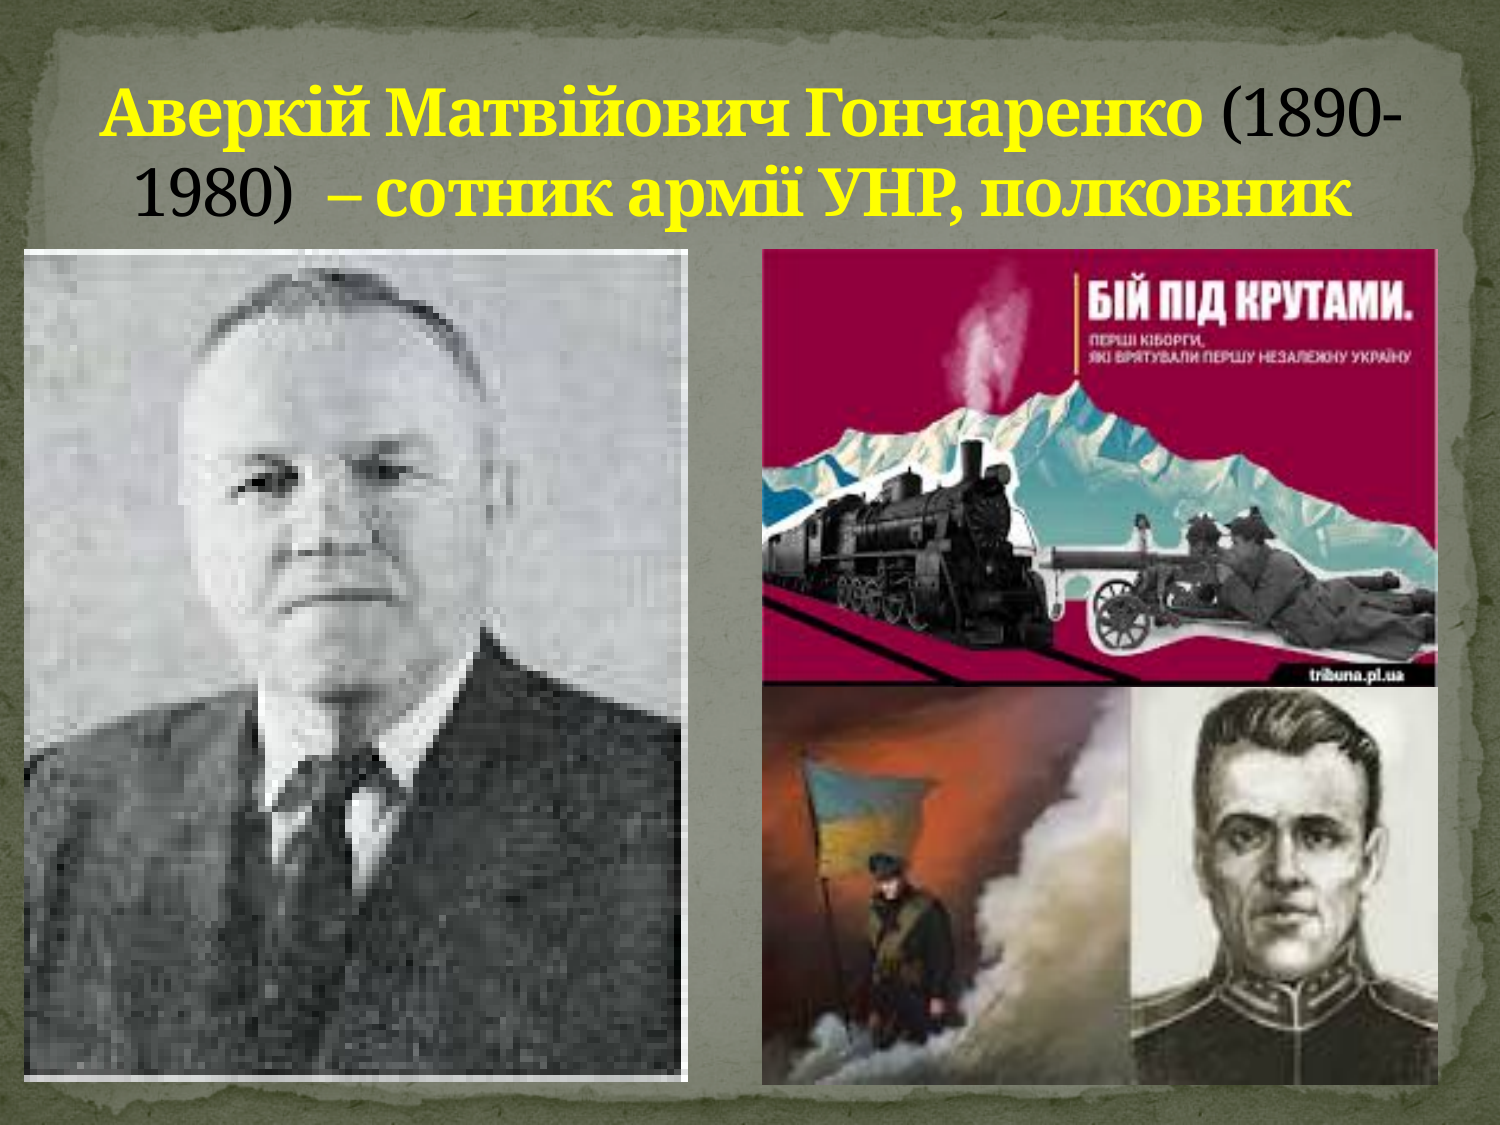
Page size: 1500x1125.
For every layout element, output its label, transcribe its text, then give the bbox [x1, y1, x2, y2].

title Аверкій Матвійович Гончаренко (1890-1980) – сотник армії УНР, полковник [74, 24, 1425, 238]
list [764, 251, 1437, 679]
picture [24, 249, 688, 1082]
picture [762, 689, 1438, 1085]
